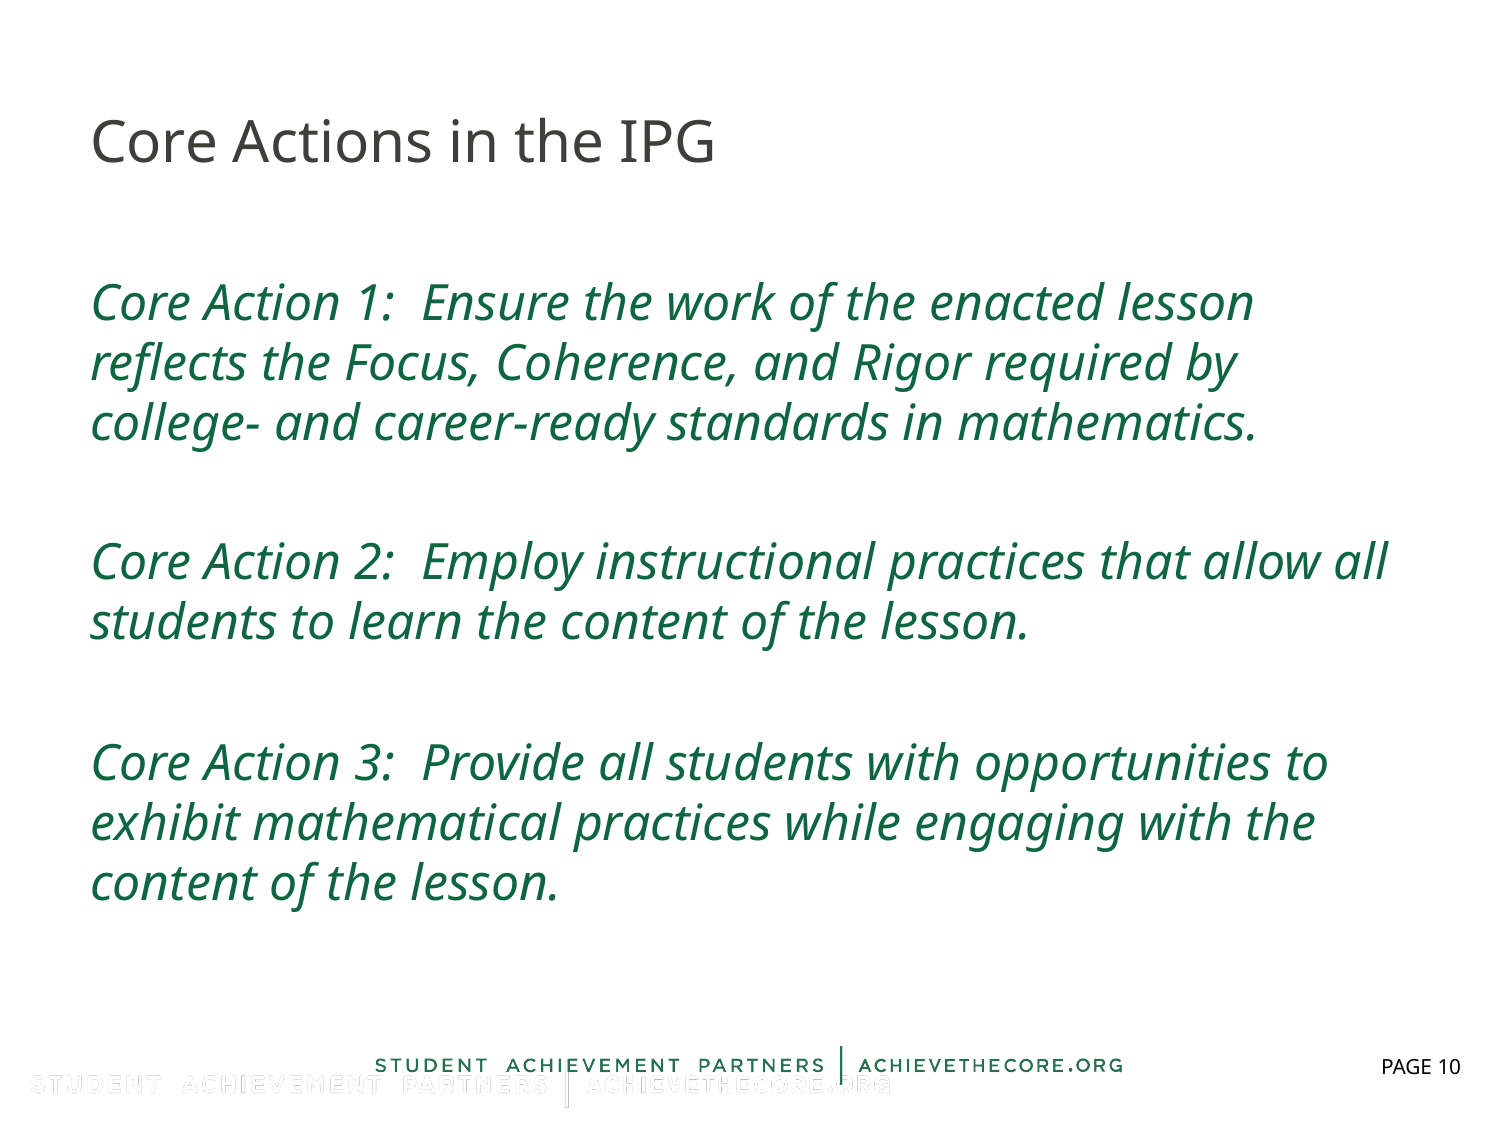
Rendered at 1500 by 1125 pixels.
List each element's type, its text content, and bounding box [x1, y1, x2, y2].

title Core Actions in the IPG [75, 45, 1425, 233]
picture [375, 1046, 1122, 1085]
list Core Action 1: Ensure the work of the enacted lesson reflects the Focus, Coherence, and Rigor required by college- and career-ready standards in mathematics. Core Action 2: Employ instructional practices that allow all students to learn the content of the lesson. Core Action 3: Provide all students with opportunities to exhibit mathematical practices while engaging with the content of the lesson. [75, 262, 1425, 1005]
